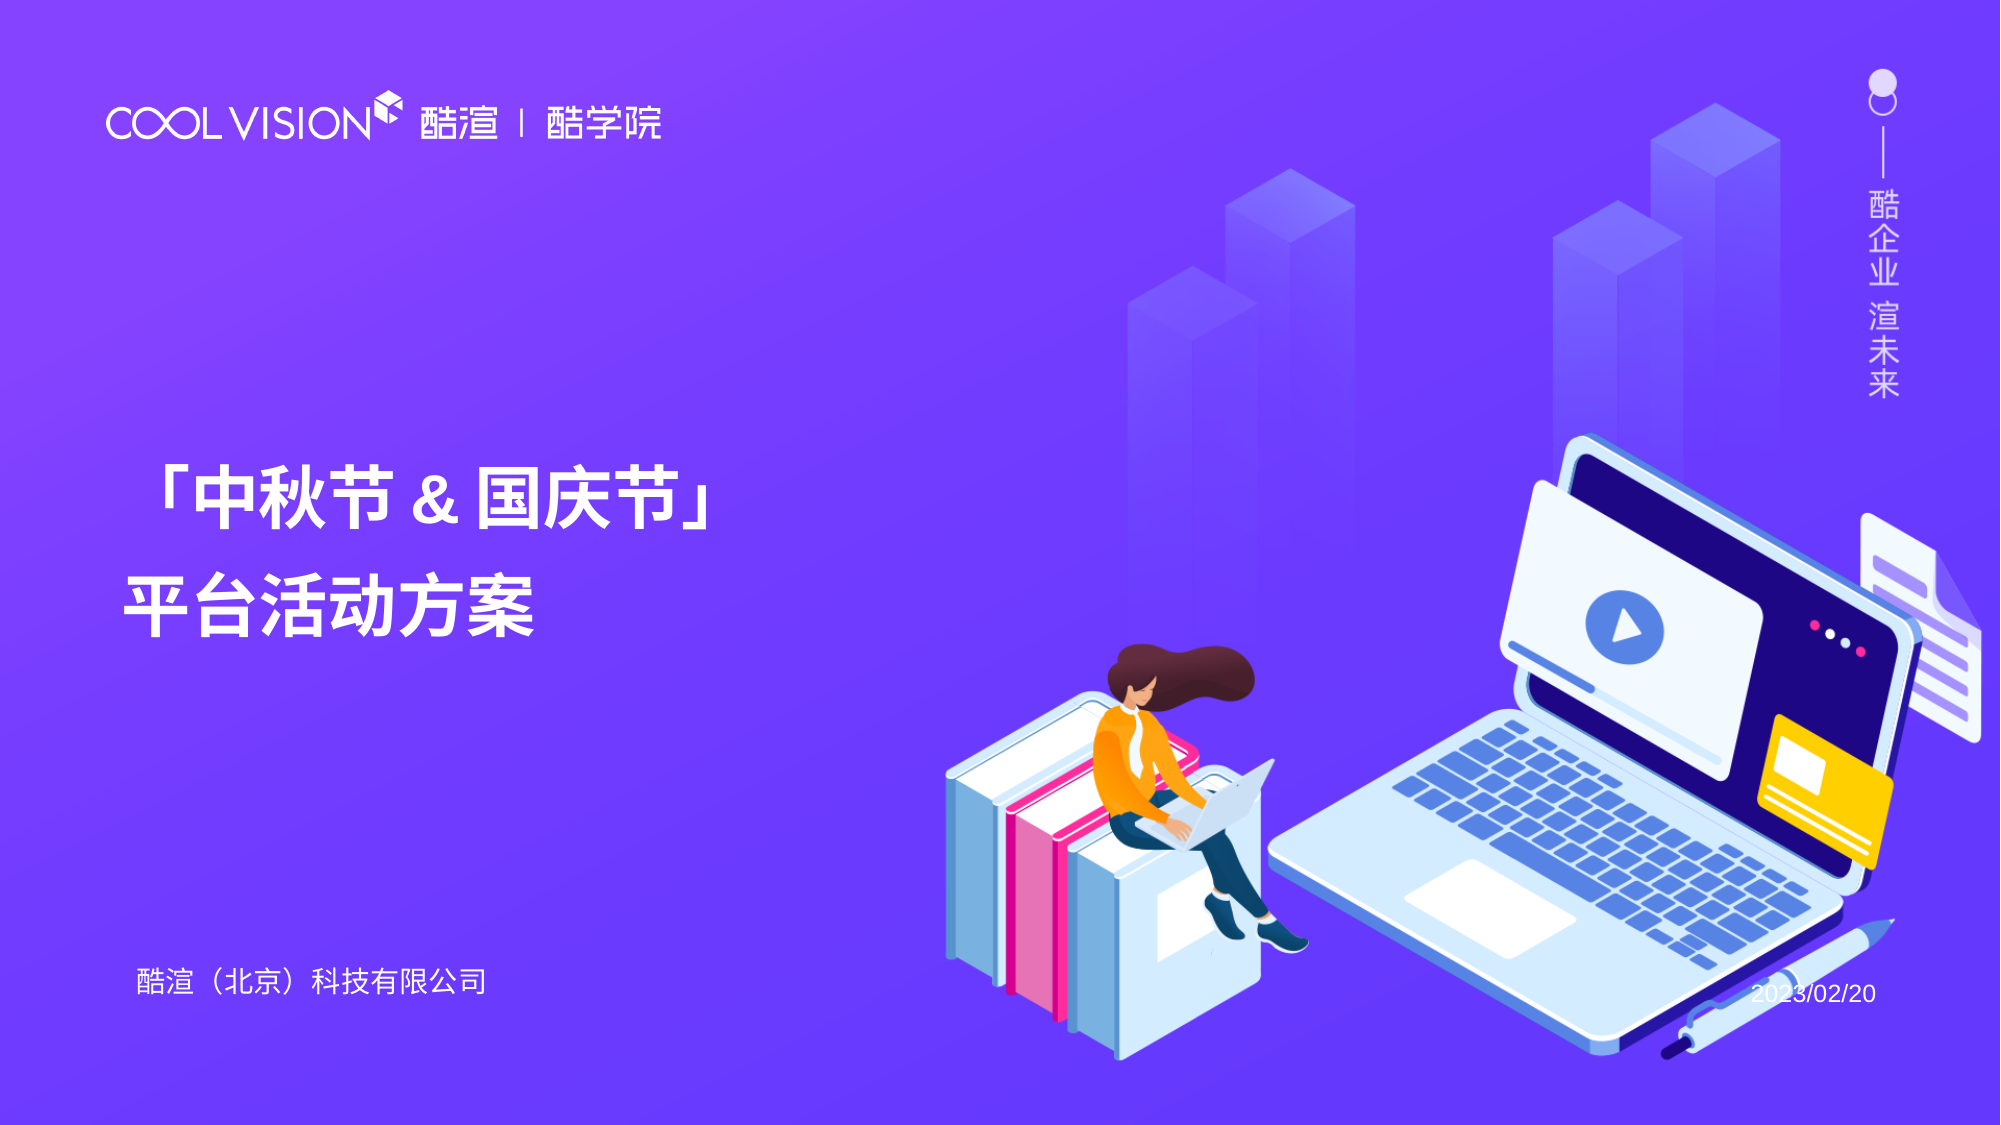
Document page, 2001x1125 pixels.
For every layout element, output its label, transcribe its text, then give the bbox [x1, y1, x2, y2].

picture [0, 0, 2000, 1125]
text_box 酷渲（北京）科技有限公司 [121, 955, 503, 1006]
title 「中秋节&国庆节」 平台活动方案 [106, 366, 820, 653]
list 2023/02/20 [1325, 969, 1892, 1019]
